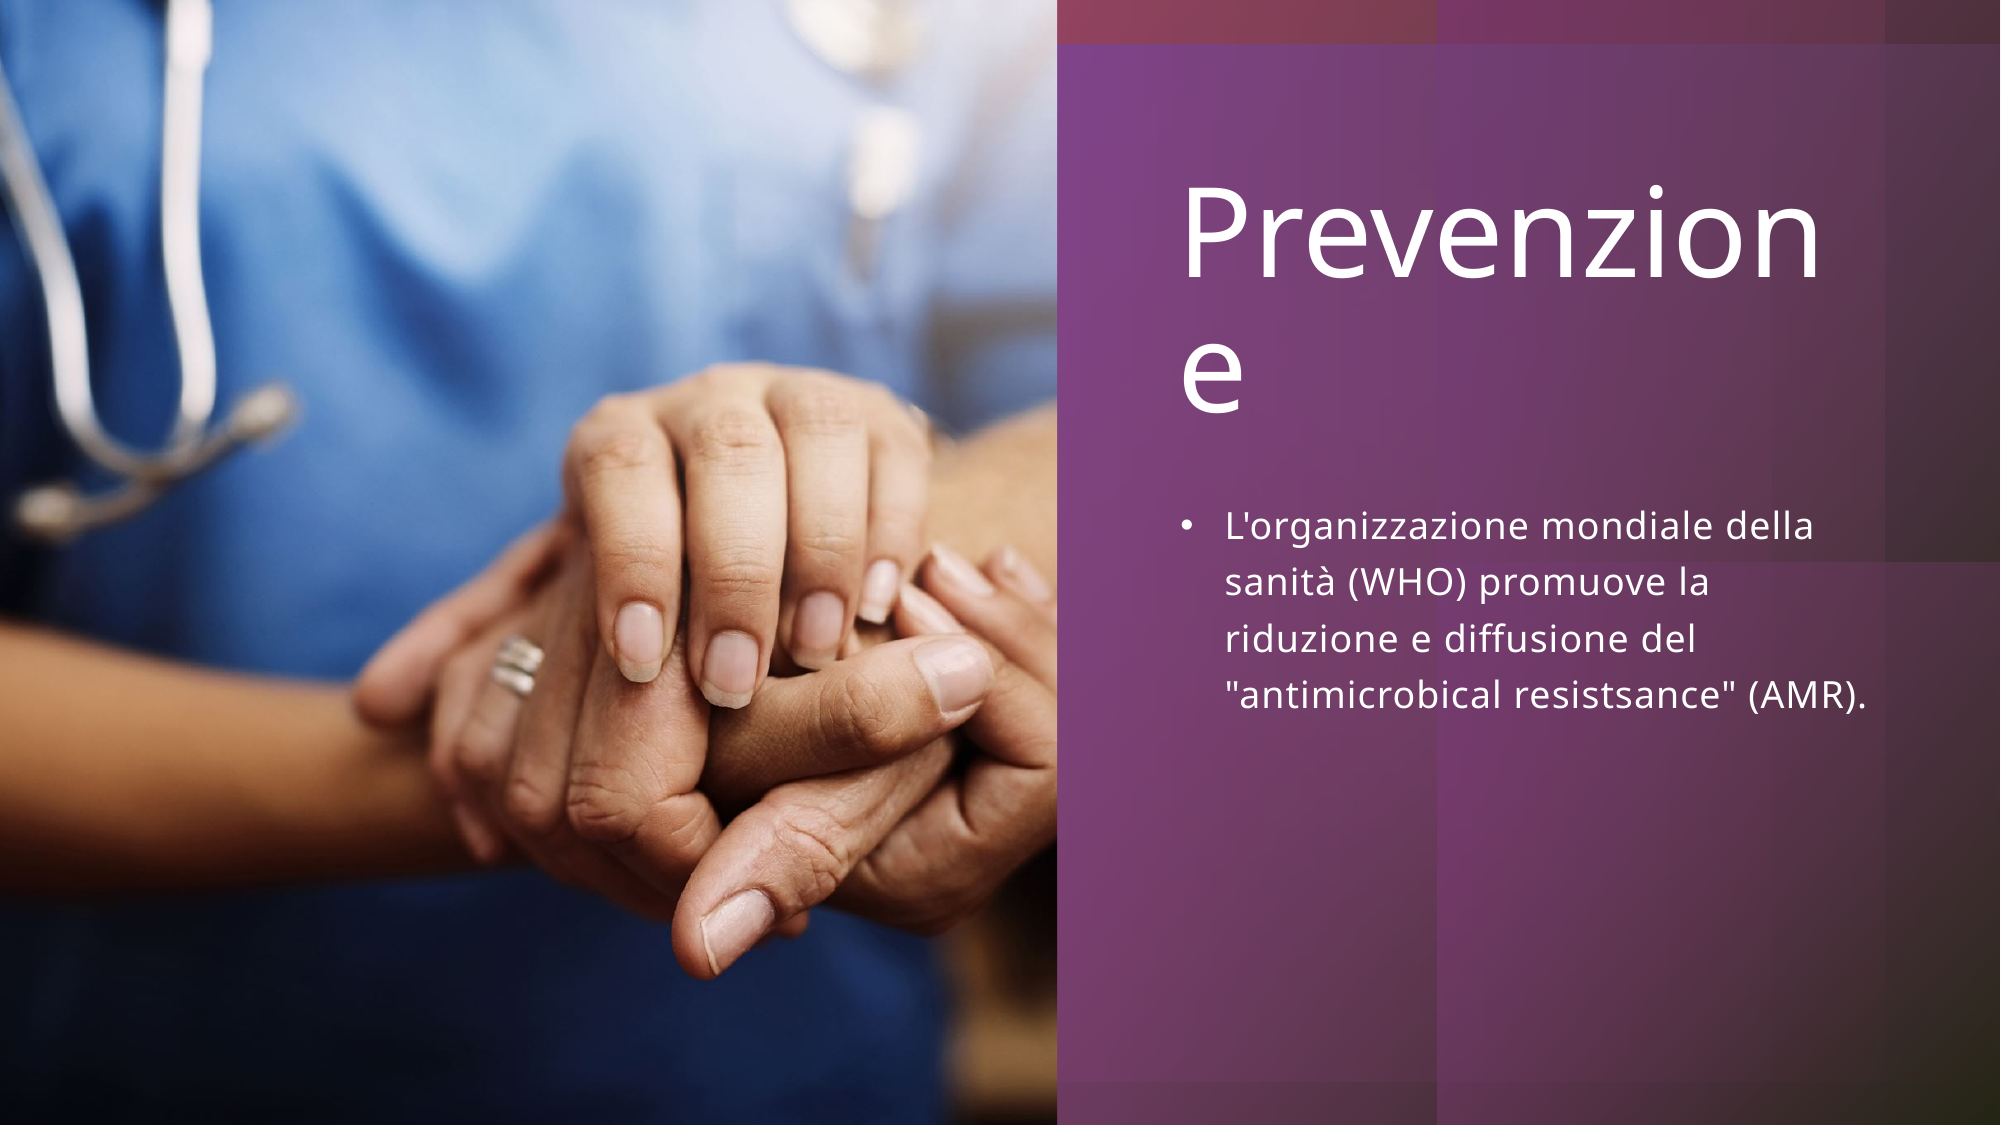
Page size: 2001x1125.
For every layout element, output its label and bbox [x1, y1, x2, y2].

picture [0, 0, 1058, 1125]
text_box [1058, 0, 2000, 1125]
